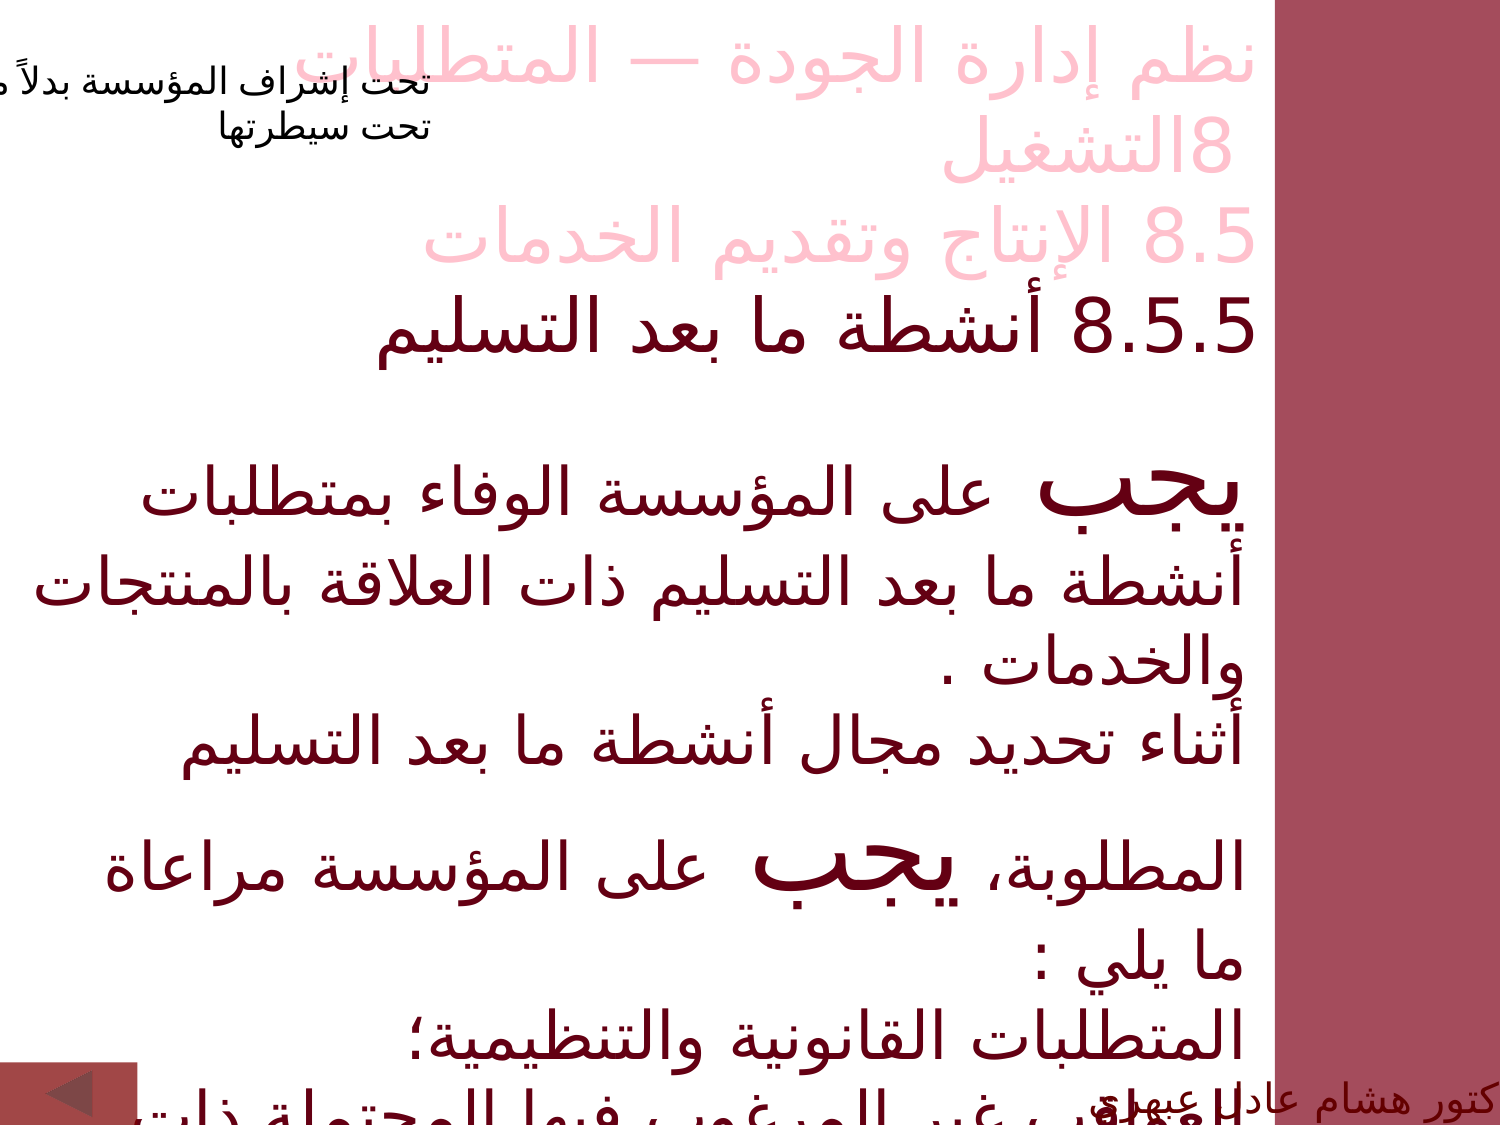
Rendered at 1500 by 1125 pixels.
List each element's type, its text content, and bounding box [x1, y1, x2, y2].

text_box الدكتور هشام عادل عبهري [1073, 1064, 1500, 1125]
text_box [0, 1060, 140, 1125]
text_box نظم إدارة الجودة — المتطلبات 8التشغيل 8.5 الإنتاج وتقديم الخدمات 8.5.5 أنشطة ما بعد التسليم [0, 0, 1275, 375]
text_box [1273, 0, 1500, 1064]
text_box يجب على المؤسسة الوفاء بمتطلبات أنشطة ما بعد التسليم ذات العلاقة بالمنتجات والخدمات . أثناء تحديد مجال أنشطة ما بعد التسليم المطلوبة، يجب على المؤسسة مراعاة ما يلي : المتطلبات القانونية والتنظيمية؛ العواقب غير المرغوب فيها المحتملة ذات العلاقة بمنتجاتها وخدماتها؛ [12, 395, 1263, 1125]
text_box تحت إشراف المؤسسة بدلاً من تحت سيطرتها [0, 49, 447, 155]
